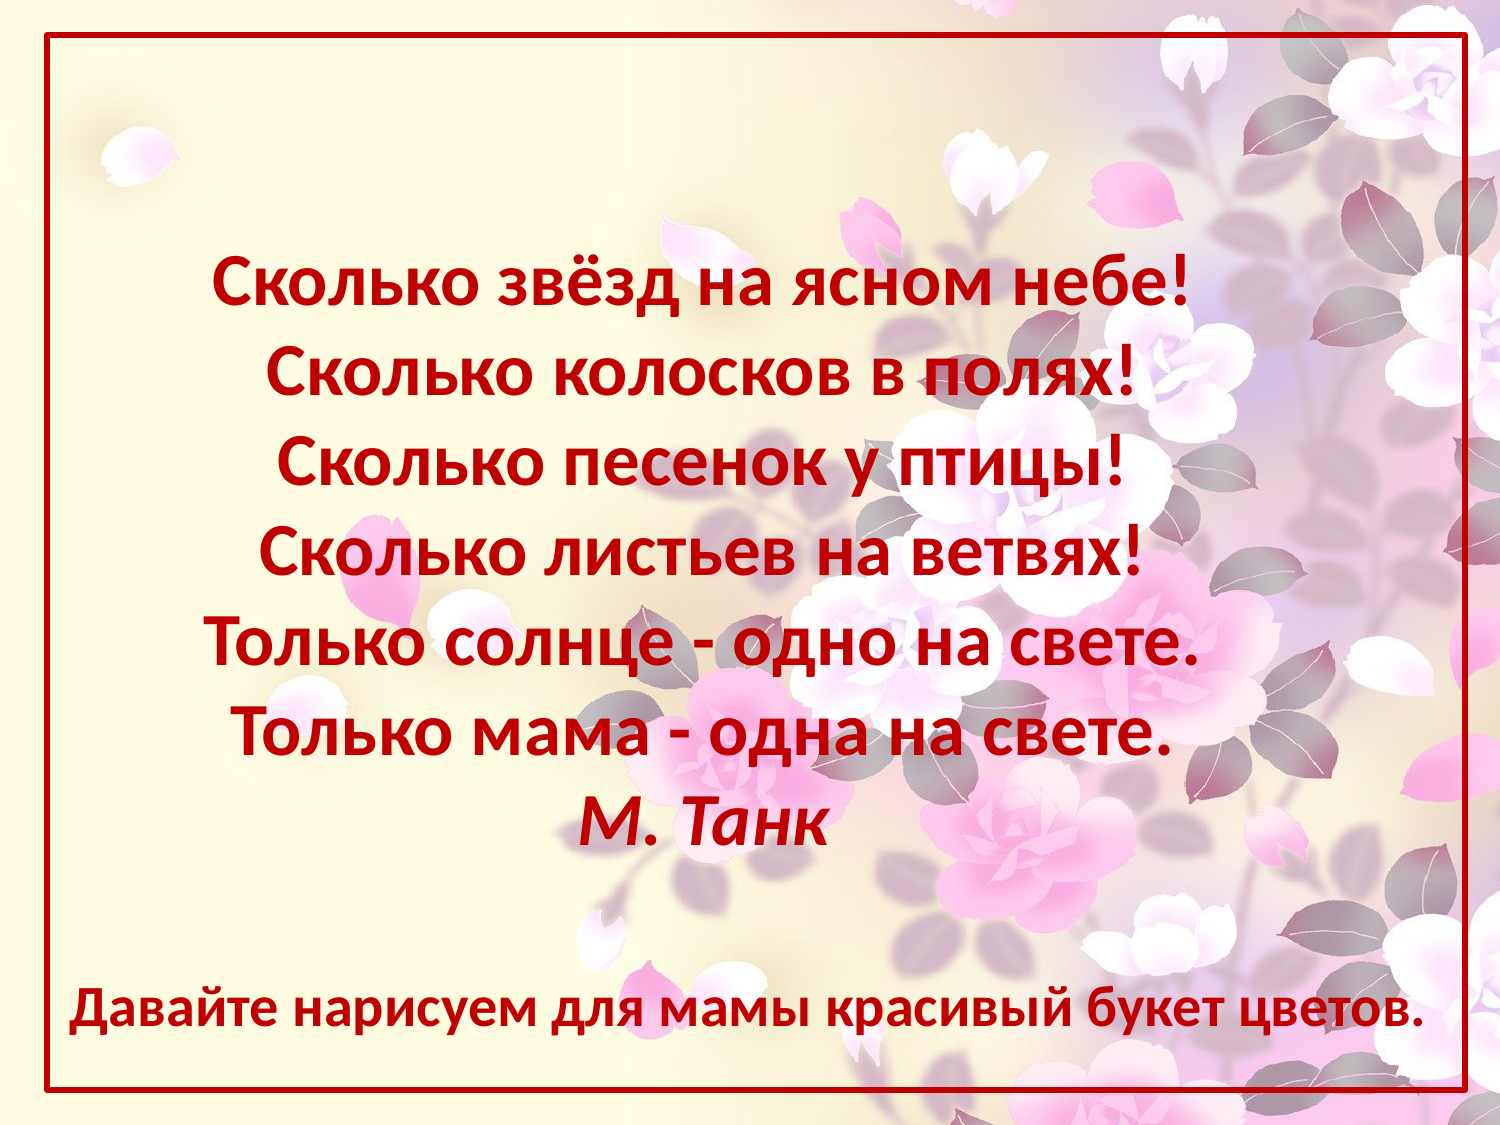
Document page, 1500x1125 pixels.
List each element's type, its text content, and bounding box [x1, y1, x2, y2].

text_box [45, 33, 1467, 1092]
text_box Давайте нарисуем для мамы красивый букет цветов. [55, 960, 1443, 1046]
text_box Сколько звёзд на ясном небе! Сколько колосков в полях! Сколько песенок y птицы! Сколько листьев на ветвях! Только солнце - одно на свете. Только мама - одна на свете. М. Танк [175, 222, 1231, 868]
